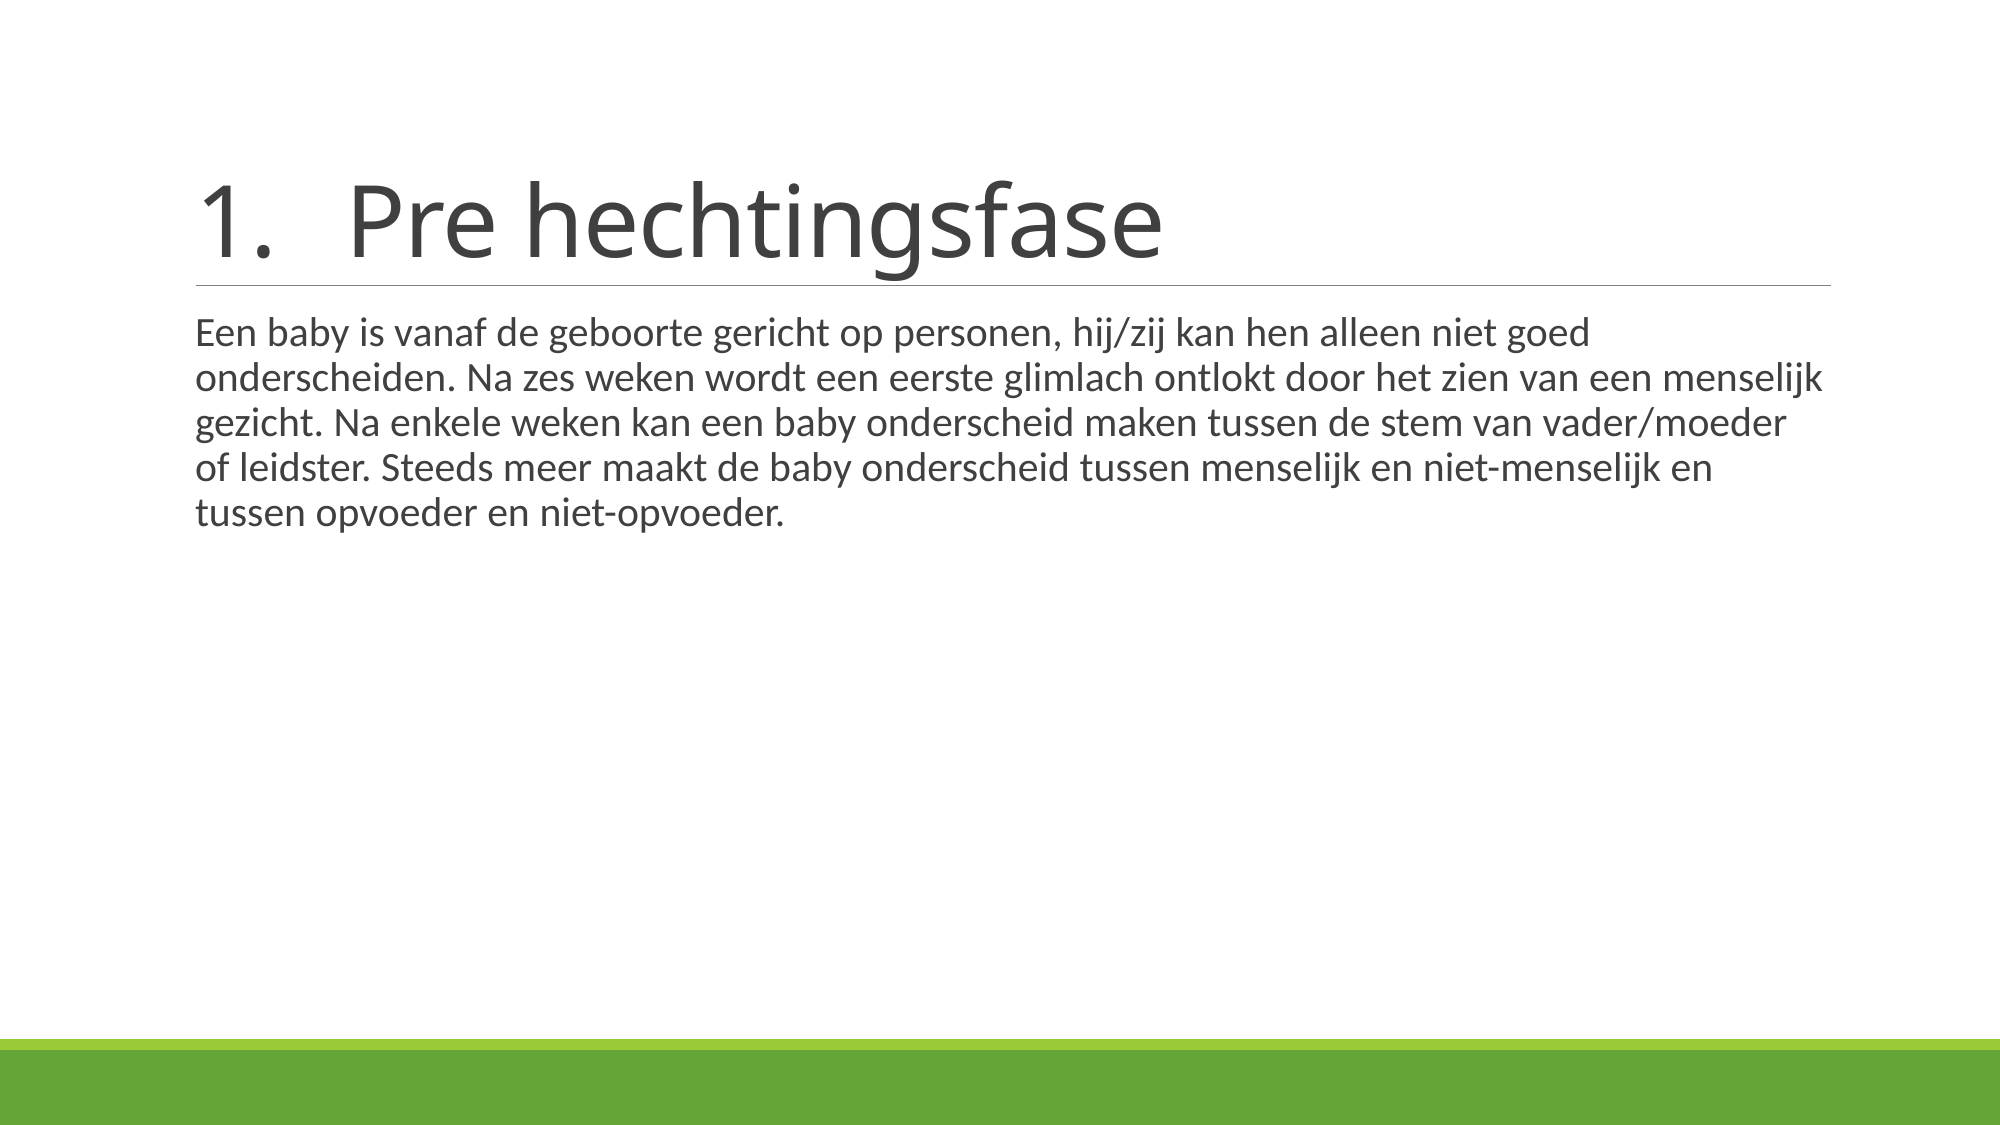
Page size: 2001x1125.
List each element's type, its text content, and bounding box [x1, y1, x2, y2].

title 1. Pre hechtingsfase [180, 47, 1830, 285]
list Een baby is vanaf de geboorte gericht op personen, hij/zij kan hen alleen niet goed onderscheiden. Na zes weken wordt een eerste glimlach ontlokt door het zien van een menselijk gezicht. Na enkele weken kan een baby onderscheid maken tussen de stem van vader/moeder of leidster. Steeds meer maakt de baby onderscheid tussen menselijk en niet-menselijk en tussen opvoeder en niet-opvoeder. [180, 302, 1830, 963]
